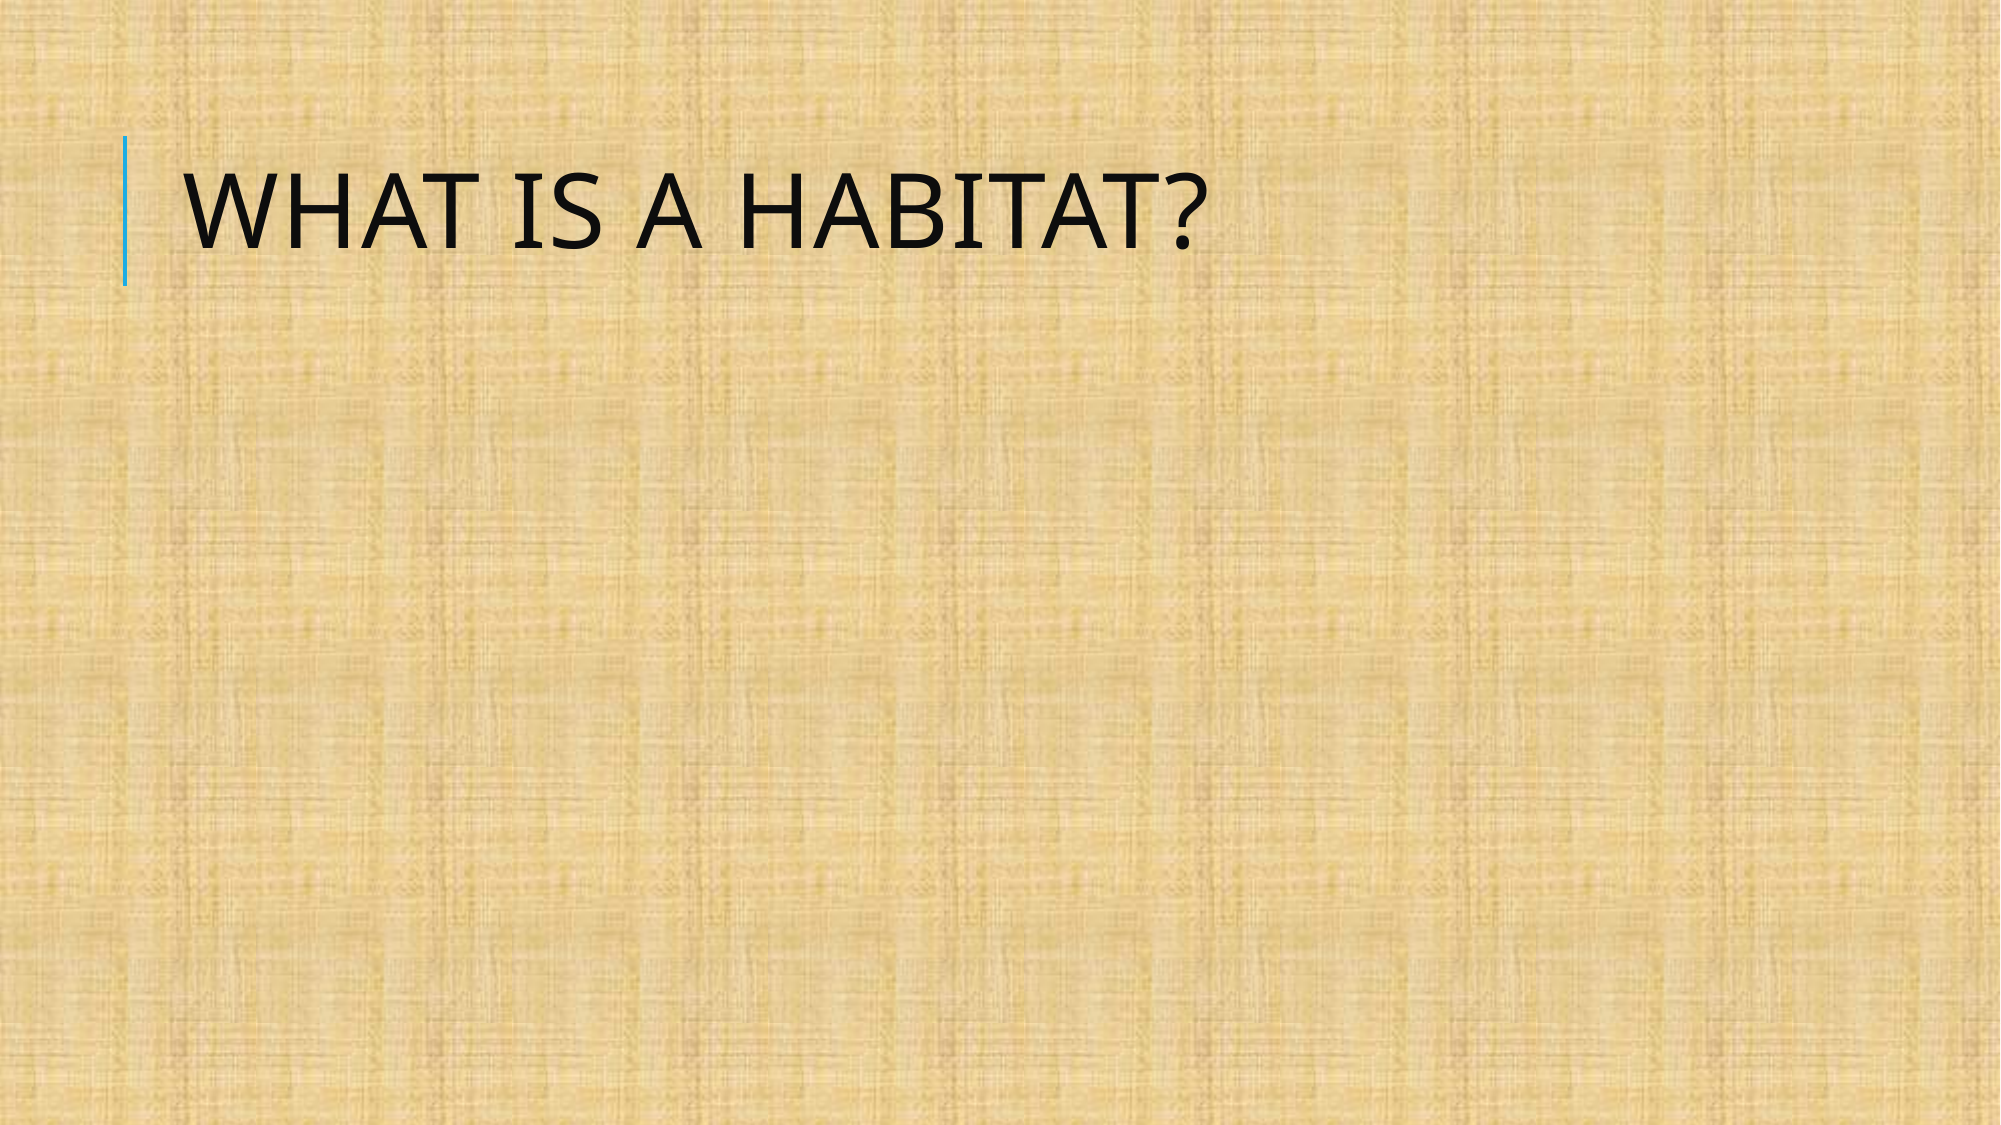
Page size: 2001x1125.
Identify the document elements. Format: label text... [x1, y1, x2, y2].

title What is a habitat? [168, 96, 1763, 342]
picture [0, 0, 2001, 1125]
